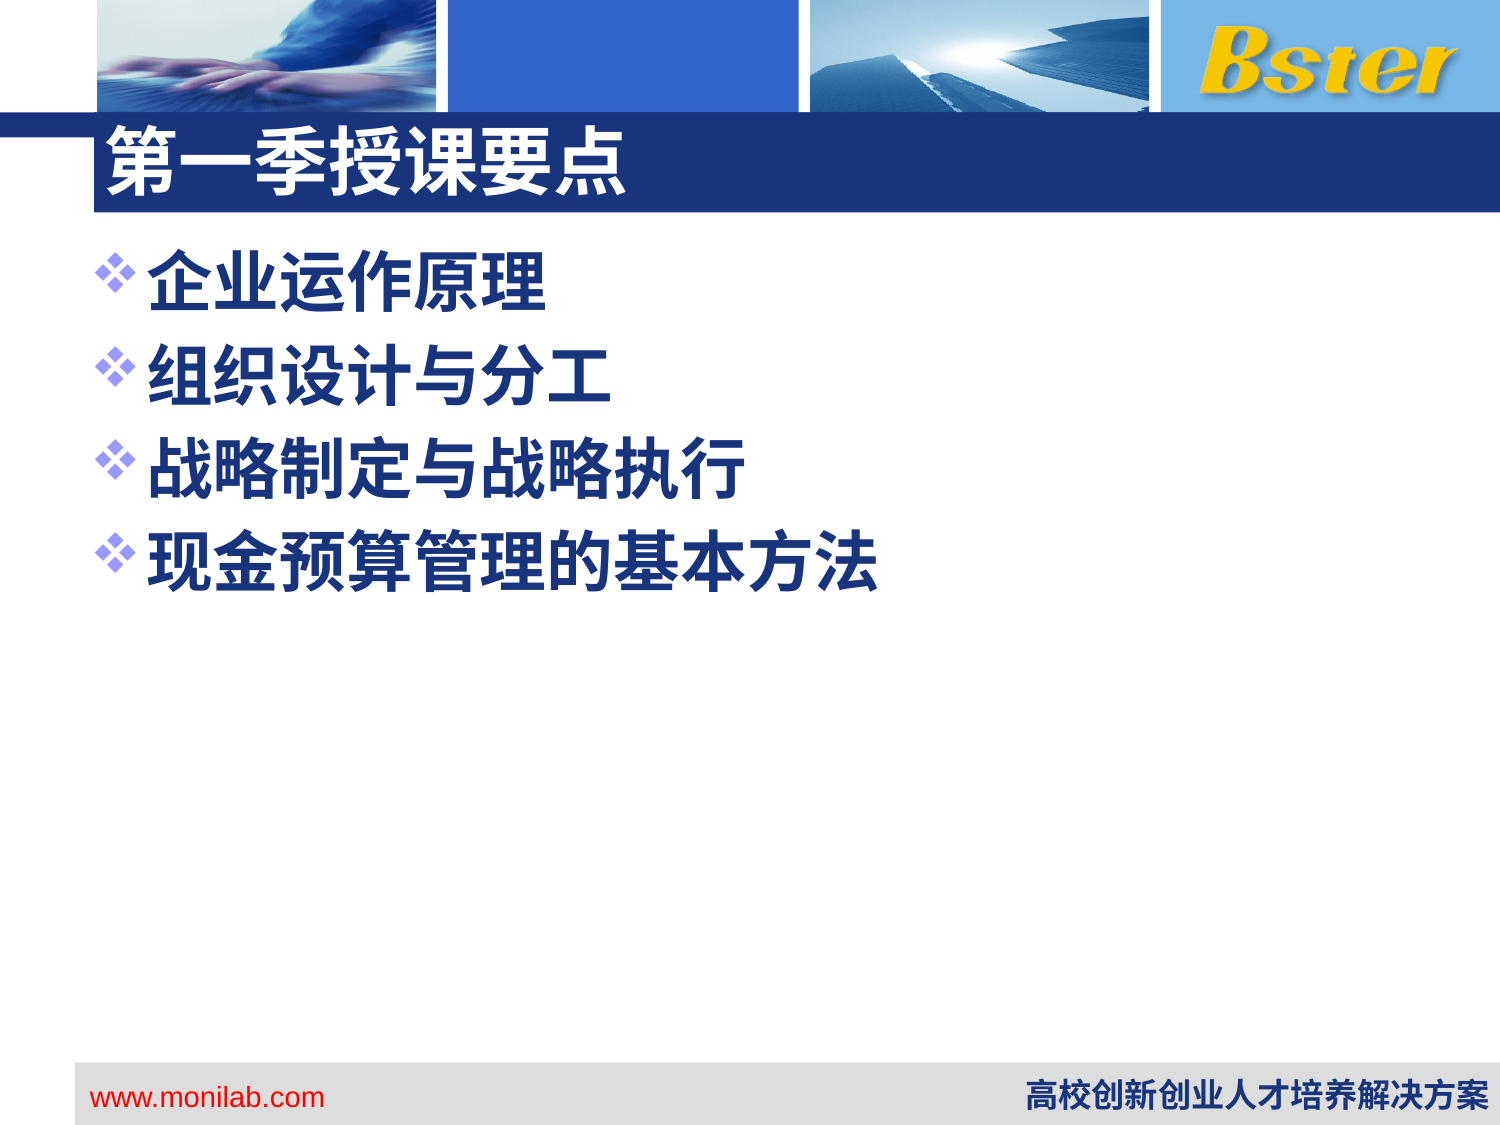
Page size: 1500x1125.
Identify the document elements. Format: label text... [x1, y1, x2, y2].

picture [1199, 26, 1458, 94]
list 企业运作原理 组织设计与分工 战略制定与战略执行 现金预算管理的基本方法 [74, 232, 1454, 1034]
picture [97, 0, 437, 112]
title 第一季授课要点 [88, 113, 1369, 206]
picture [810, 0, 1150, 112]
